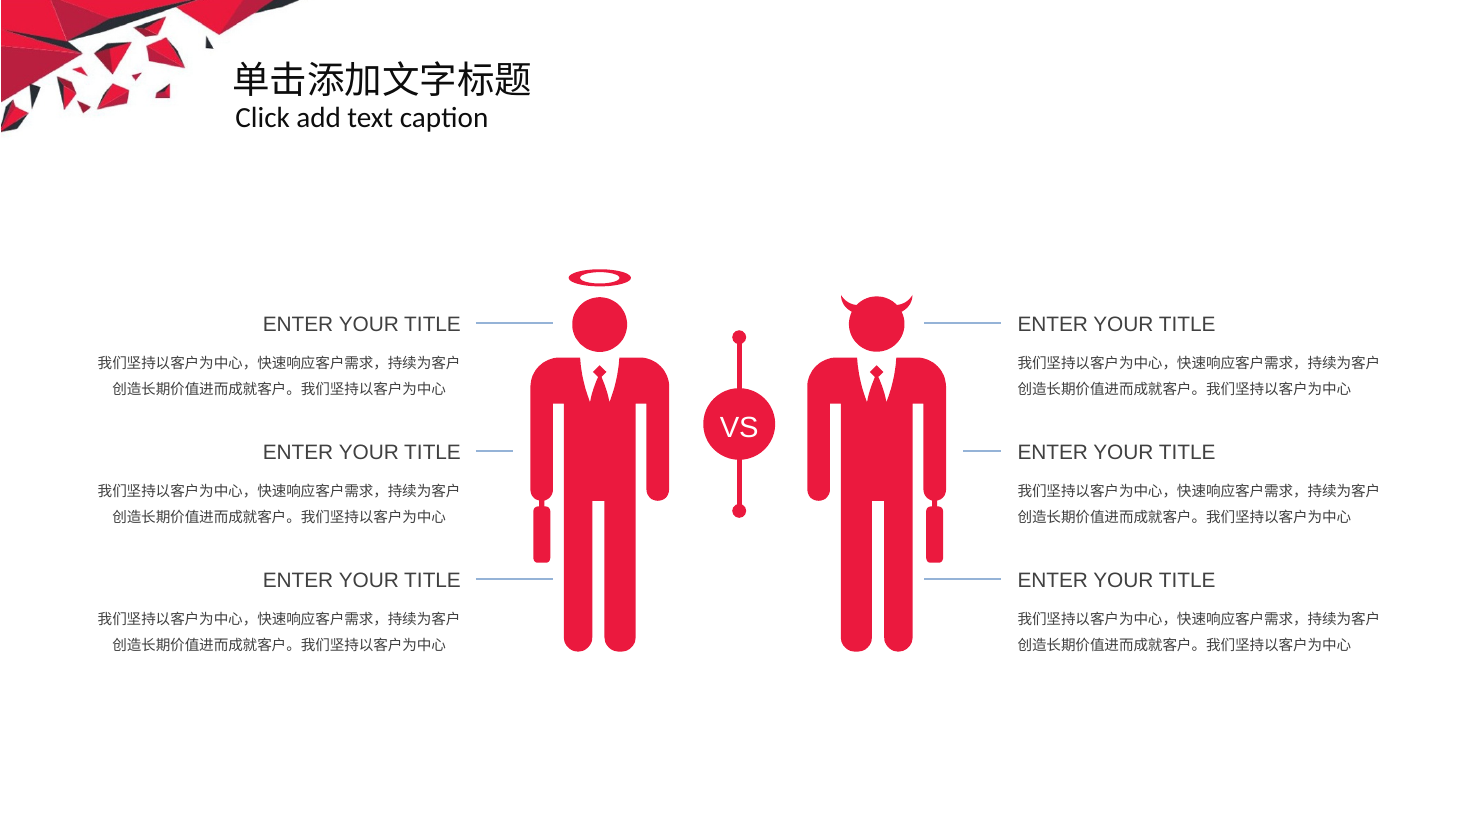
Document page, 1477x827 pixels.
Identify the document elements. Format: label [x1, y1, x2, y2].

text_box [705, 336, 774, 511]
text_box [807, 588, 947, 652]
text_box [530, 269, 670, 321]
text_box [480, 323, 997, 580]
text_box [82, 290, 476, 663]
text_box [530, 588, 670, 652]
text_box [807, 294, 947, 321]
text_box [214, 107, 1477, 808]
picture [0, 0, 810, 452]
text_box [1002, 290, 1396, 663]
